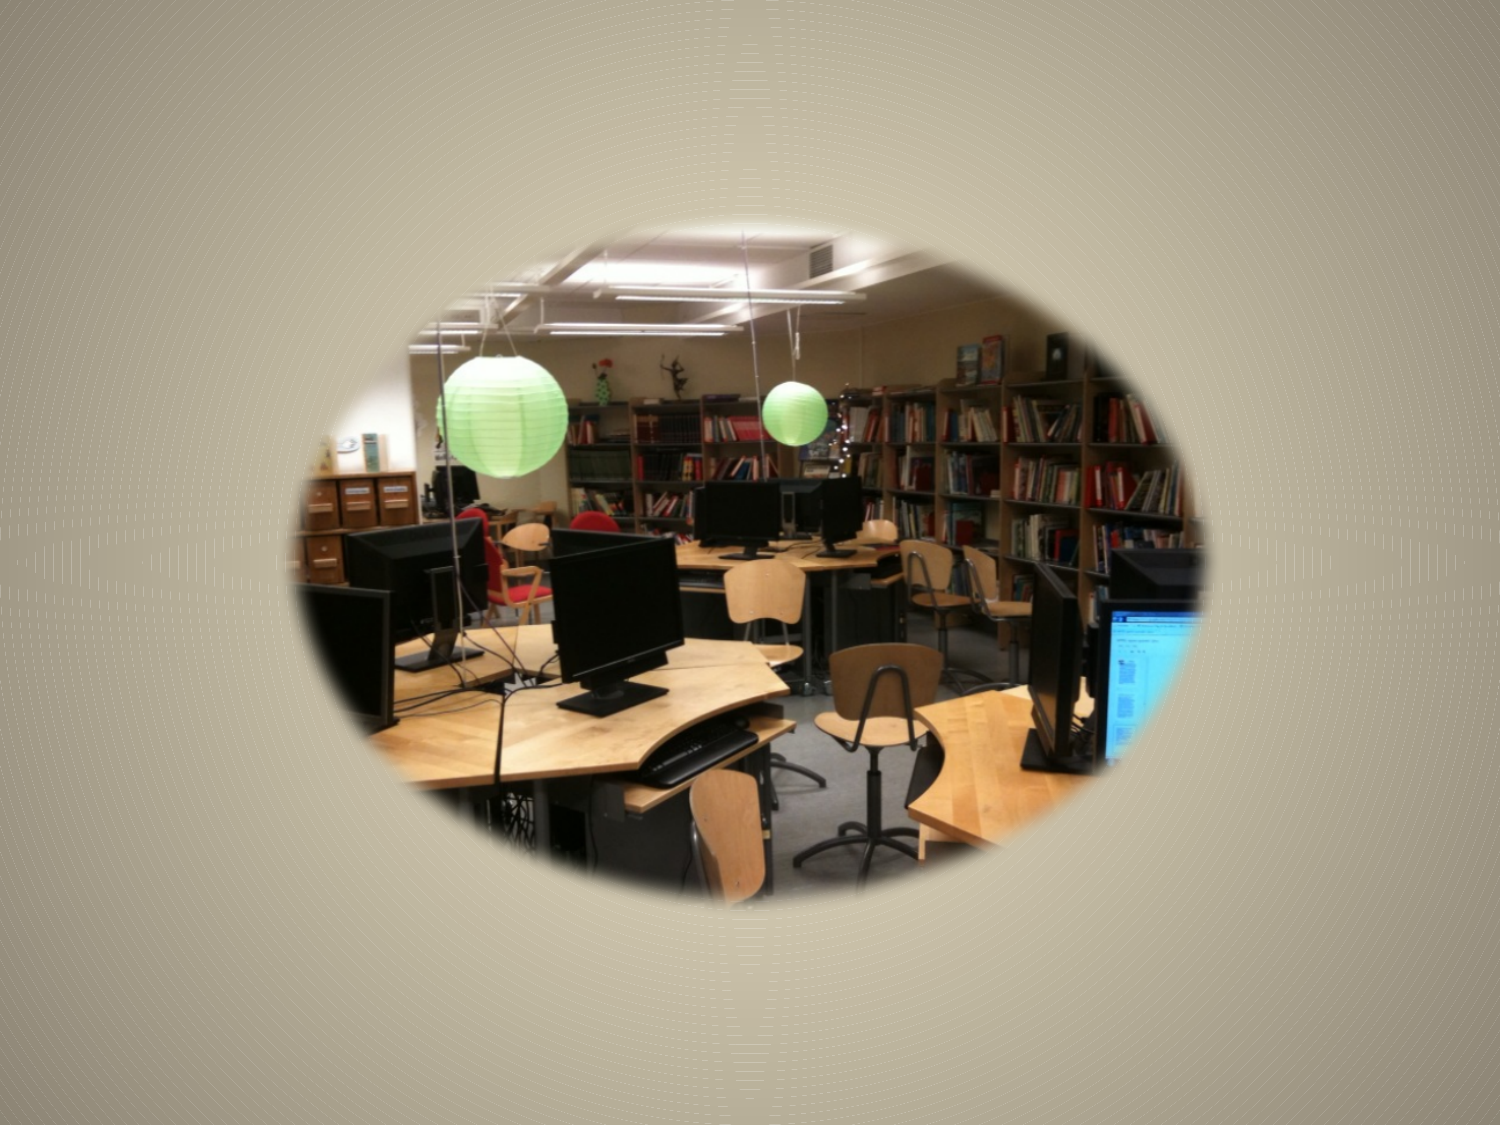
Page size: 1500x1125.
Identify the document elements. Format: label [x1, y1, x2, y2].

picture [277, 208, 1223, 917]
